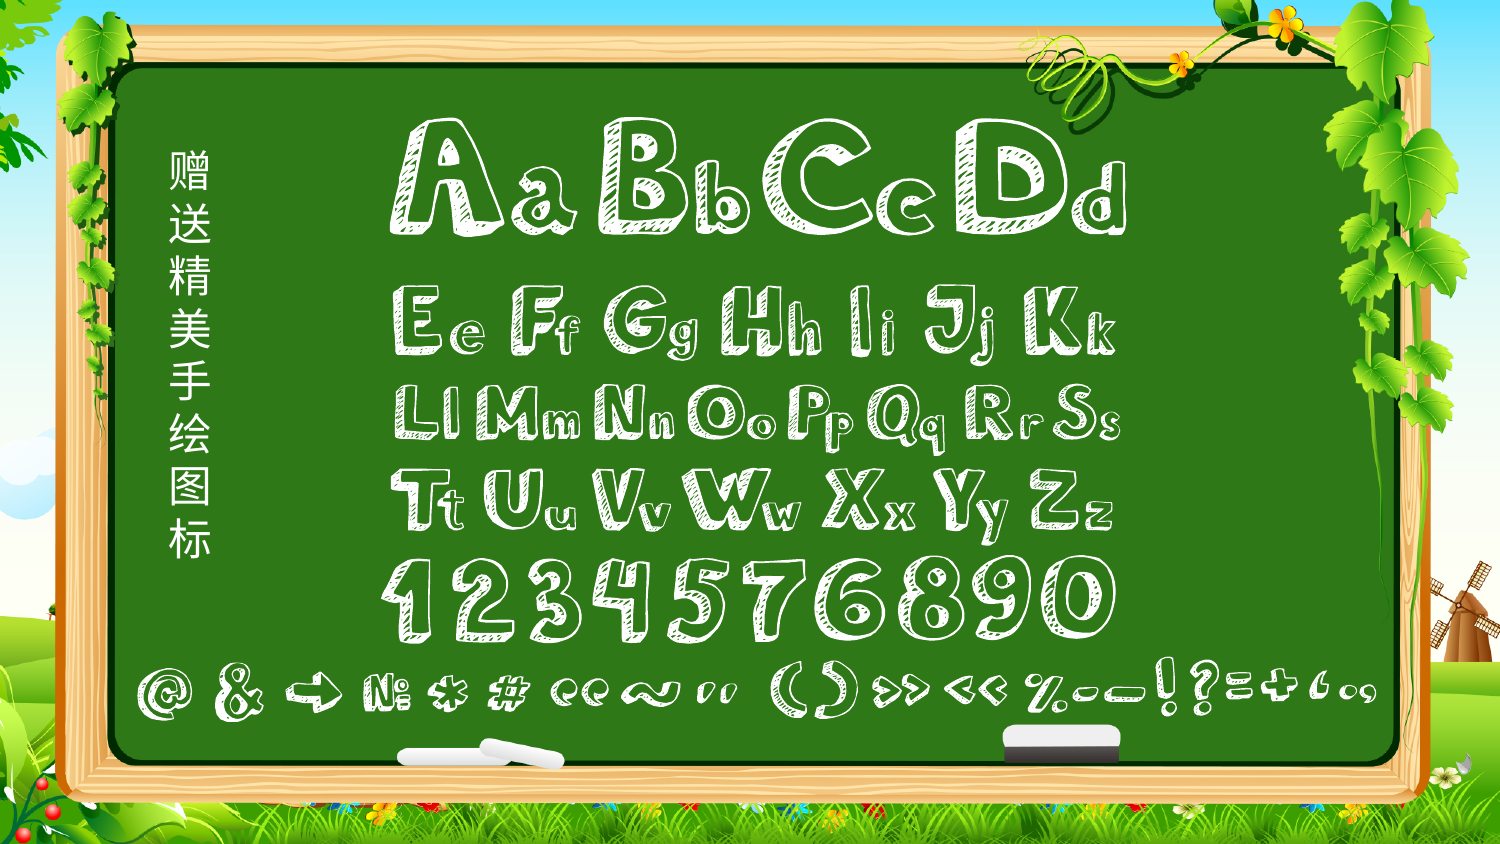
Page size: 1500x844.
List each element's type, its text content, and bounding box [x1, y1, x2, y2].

text_box [437, 137, 460, 166]
text_box [1339, 684, 1357, 700]
text_box [649, 411, 675, 439]
text_box [591, 468, 645, 531]
text_box [1309, 670, 1329, 699]
text_box [554, 315, 581, 355]
text_box [632, 177, 665, 210]
text_box [881, 309, 894, 356]
text_box [1071, 160, 1127, 236]
text_box [1051, 700, 1068, 713]
text_box [1193, 701, 1212, 716]
text_box [598, 117, 689, 235]
text_box [943, 675, 976, 705]
text_box [697, 682, 716, 704]
text_box [1085, 501, 1113, 531]
text_box [721, 285, 782, 357]
text_box [1225, 672, 1252, 685]
text_box [1099, 411, 1121, 441]
text_box [814, 660, 858, 719]
text_box [452, 558, 515, 643]
text_box [1040, 555, 1116, 639]
text_box [695, 159, 750, 235]
text_box [592, 558, 650, 644]
text_box [1027, 676, 1064, 713]
text_box [787, 384, 830, 440]
text_box [443, 386, 460, 439]
text_box [924, 284, 975, 354]
text_box [687, 384, 745, 440]
text_box [747, 414, 776, 440]
text_box [867, 384, 920, 447]
text_box [1052, 383, 1097, 440]
text_box [437, 489, 464, 531]
text_box [762, 118, 873, 236]
text_box [742, 559, 807, 642]
text_box [476, 385, 538, 441]
text_box [971, 555, 1031, 641]
text_box [621, 681, 681, 707]
text_box [1359, 684, 1377, 703]
text_box [215, 662, 264, 722]
text_box [389, 117, 505, 237]
text_box [901, 673, 931, 707]
text_box [1225, 687, 1253, 700]
text_box [638, 503, 671, 532]
text_box [511, 285, 563, 356]
text_box [594, 384, 646, 441]
text_box [544, 506, 576, 531]
text_box [720, 683, 738, 704]
text_box [1029, 468, 1079, 530]
text_box [581, 678, 609, 707]
text_box [1155, 656, 1175, 699]
text_box [137, 668, 193, 721]
text_box [1024, 673, 1043, 688]
text_box [483, 468, 543, 530]
text_box [427, 674, 468, 713]
text_box [965, 384, 1013, 441]
text_box [770, 661, 807, 718]
text_box [449, 320, 485, 355]
text_box [1189, 659, 1219, 700]
text_box [872, 675, 902, 709]
text_box [681, 467, 772, 531]
text_box [511, 166, 578, 236]
text_box [392, 285, 442, 356]
text_box [603, 285, 667, 354]
text_box [761, 502, 802, 532]
text_box [1023, 286, 1082, 356]
text_box 赠送精美手绘图标 [154, 136, 239, 572]
text_box [1087, 311, 1116, 355]
text_box [1104, 686, 1146, 702]
text_box [825, 412, 854, 454]
text_box [850, 285, 872, 358]
text_box [821, 468, 885, 530]
text_box [363, 673, 411, 712]
text_box [883, 502, 916, 532]
text_box [919, 415, 945, 456]
text_box [528, 558, 582, 644]
text_box [390, 468, 450, 532]
text_box [814, 558, 886, 641]
text_box [666, 319, 698, 361]
text_box [1020, 414, 1044, 440]
text_box [975, 499, 1009, 546]
text_box [978, 675, 1008, 707]
text_box [1260, 668, 1298, 702]
text_box [788, 301, 822, 356]
text_box [487, 675, 531, 712]
text_box [667, 558, 730, 644]
text_box [1072, 687, 1099, 702]
text_box [542, 410, 580, 440]
text_box [933, 468, 986, 532]
text_box [955, 118, 1068, 235]
text_box [1161, 701, 1177, 717]
text_box [898, 555, 965, 641]
text_box [631, 133, 658, 162]
text_box [394, 384, 439, 441]
picture [0, 0, 1500, 844]
text_box [285, 671, 343, 714]
text_box [876, 178, 936, 236]
text_box [381, 558, 432, 644]
text_box [970, 306, 994, 367]
text_box [550, 678, 578, 707]
